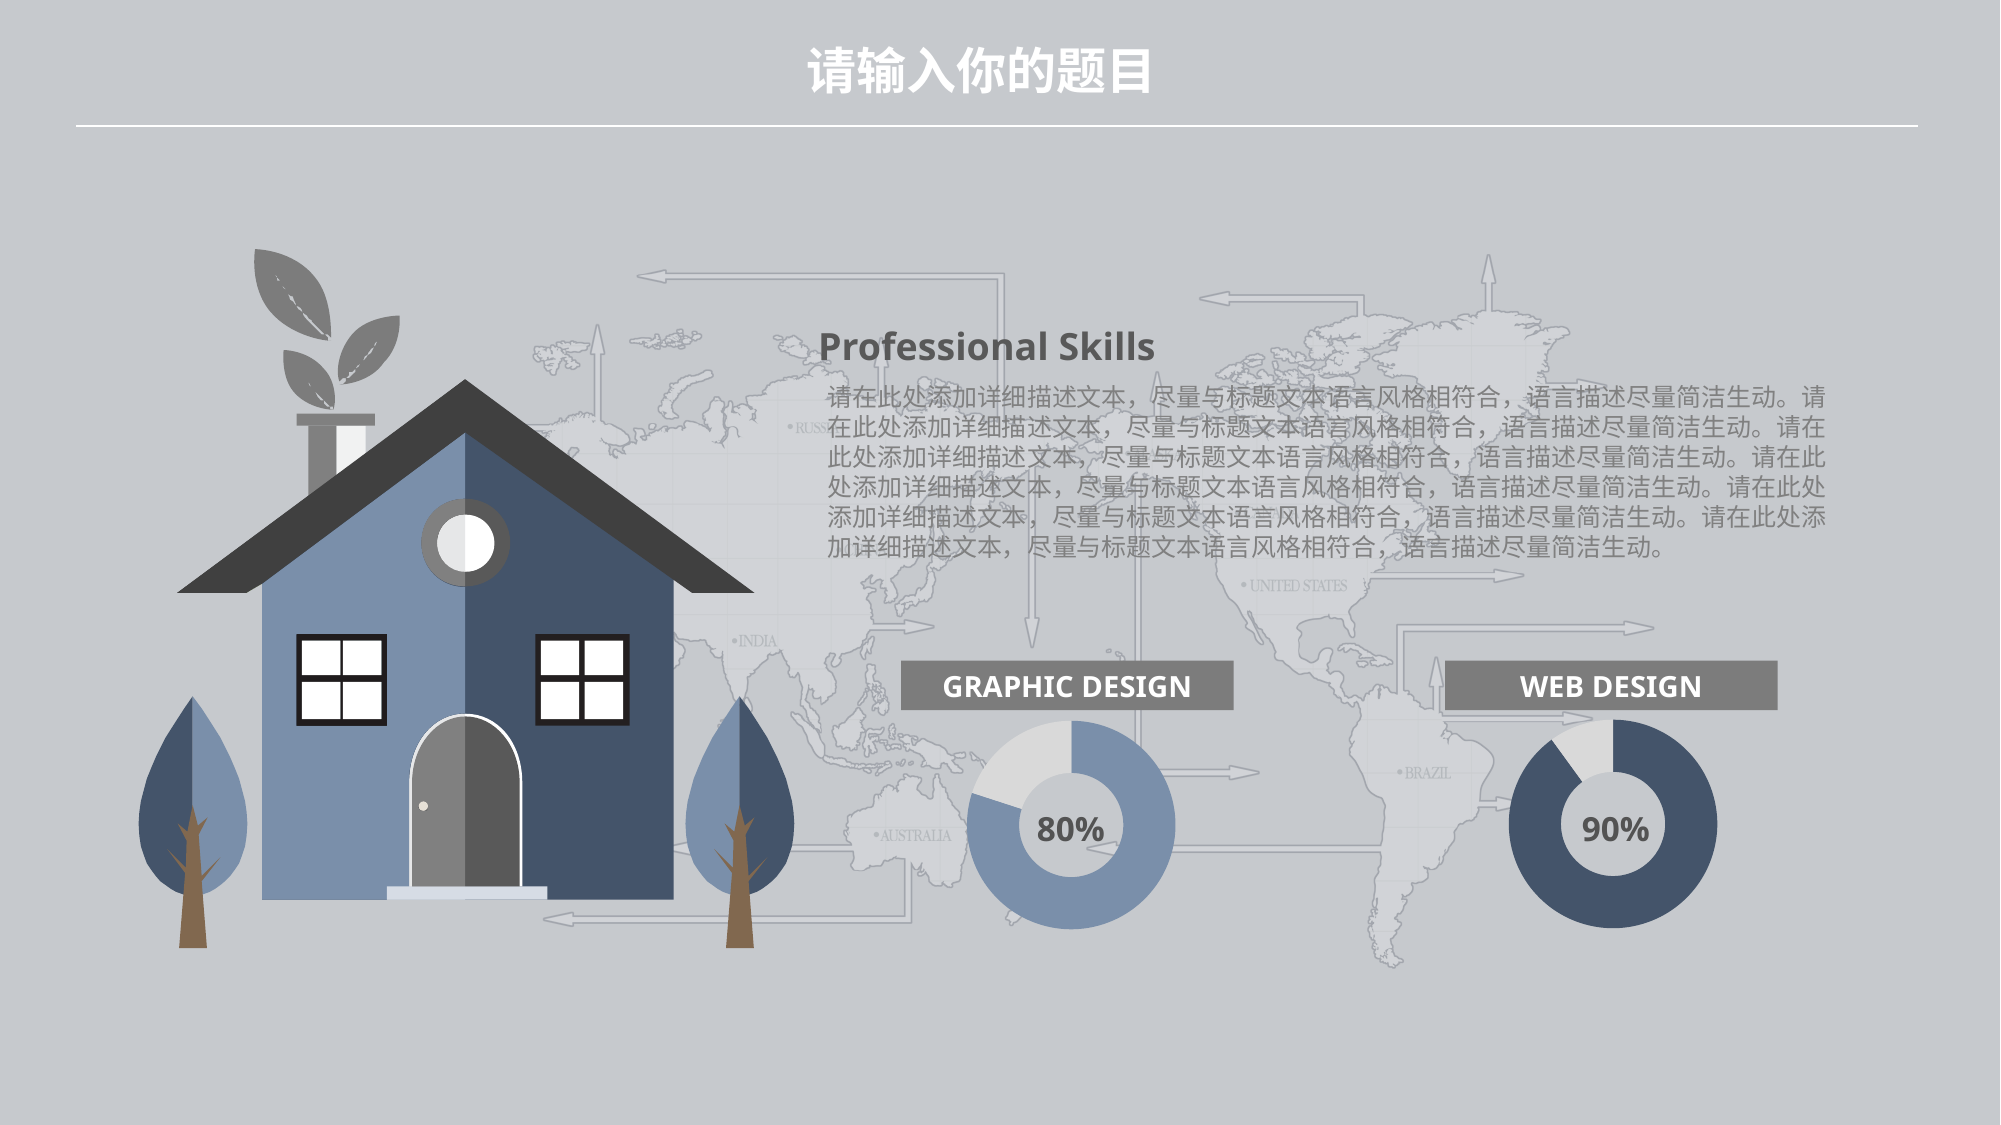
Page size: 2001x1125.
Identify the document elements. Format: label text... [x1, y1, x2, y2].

text_box Professional Skills [803, 315, 1171, 376]
text_box 请在此处添加详细描述文本，尽量与标题文本语言风格相符合，语言描述尽量简洁生动。请在此处添加详细描述文本，尽量与标题文本语言风格相符合，语言描述尽量简洁生动。请在此处添加详细描述文本，尽量与标题文本语言风格相符合，语言描述尽量简洁生动。请在此处添加详细描述文本，尽量与标题文本语言风格相符合，语言描述尽量简洁生动。请在此处添加详细描述文本，尽量与标题文本语言风格相符合，语言描述尽量简洁生动。请在此处添加详细描述文本，尽量与标题文本语言风格相符合，语言描述尽量简洁生动。 [812, 374, 1843, 569]
text_box GRAPHIC DESIGN [901, 660, 1234, 711]
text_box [685, 696, 795, 949]
text_box WEB DESIGN [1445, 660, 1778, 711]
chart [1500, 715, 1726, 933]
chart [959, 716, 1184, 934]
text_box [177, 249, 755, 900]
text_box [138, 696, 248, 949]
